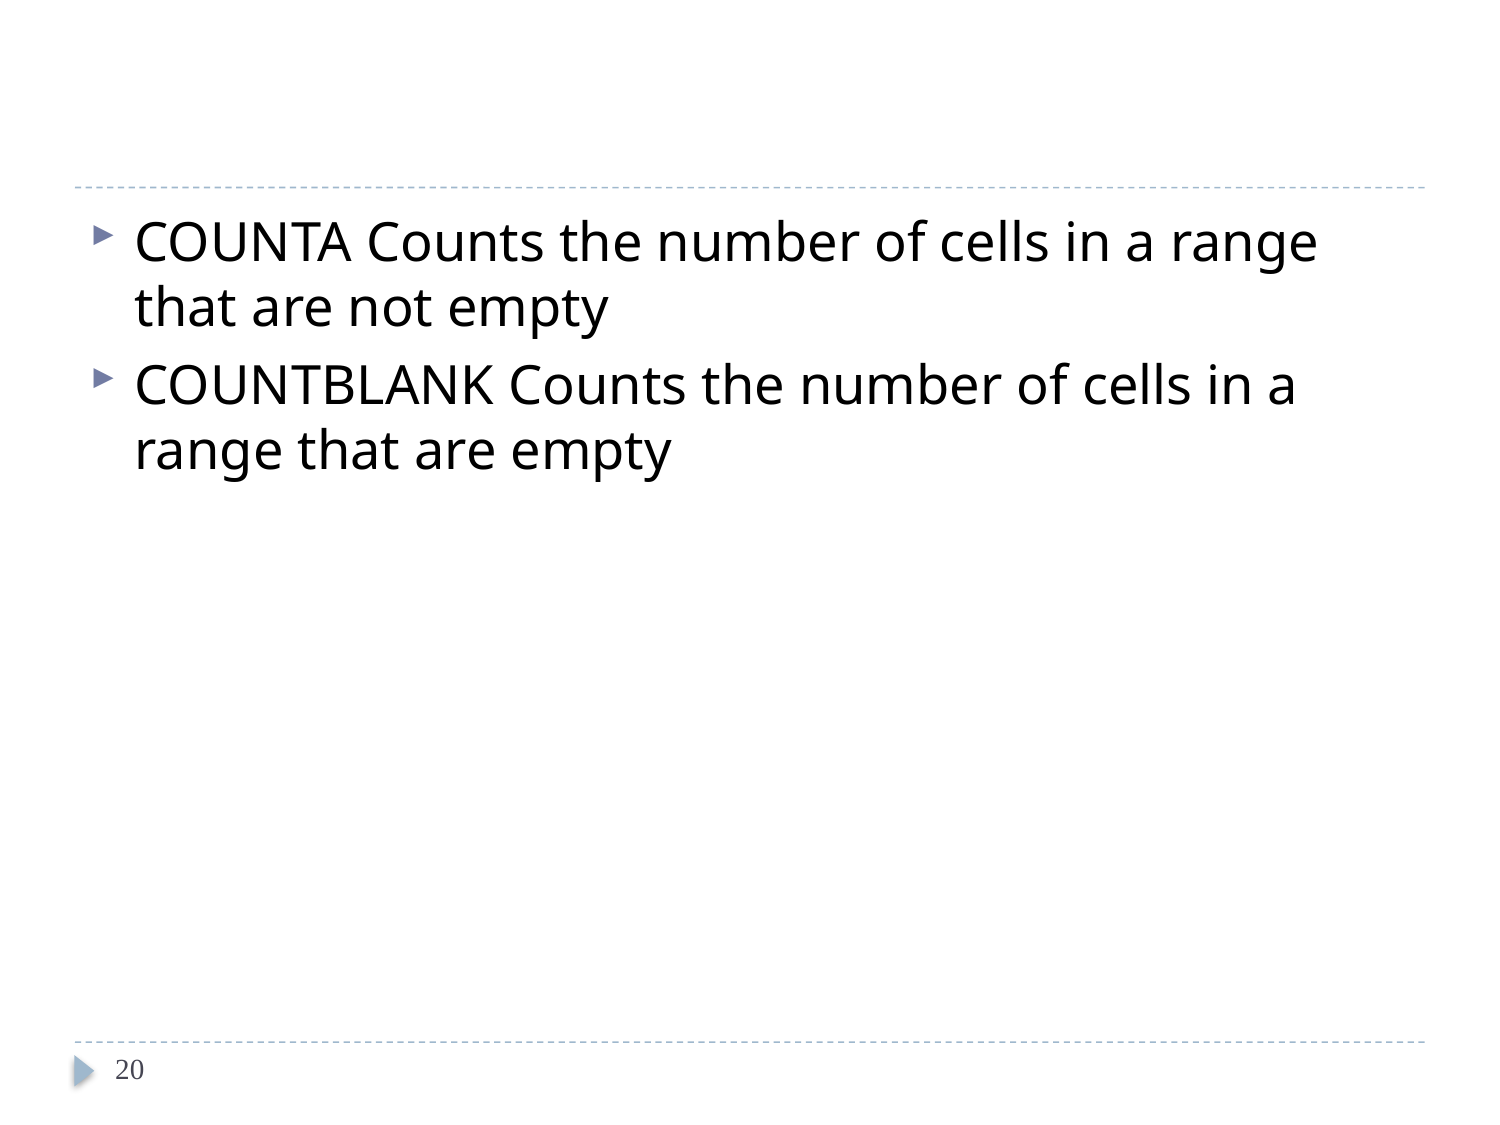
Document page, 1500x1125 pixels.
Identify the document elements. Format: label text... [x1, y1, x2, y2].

slide_number 20 [100, 1042, 426, 1103]
list COUNTA Counts the number of cells in a range that are not empty COUNTBLANK Counts the number of cells in a range that are empty [74, 199, 1426, 1011]
